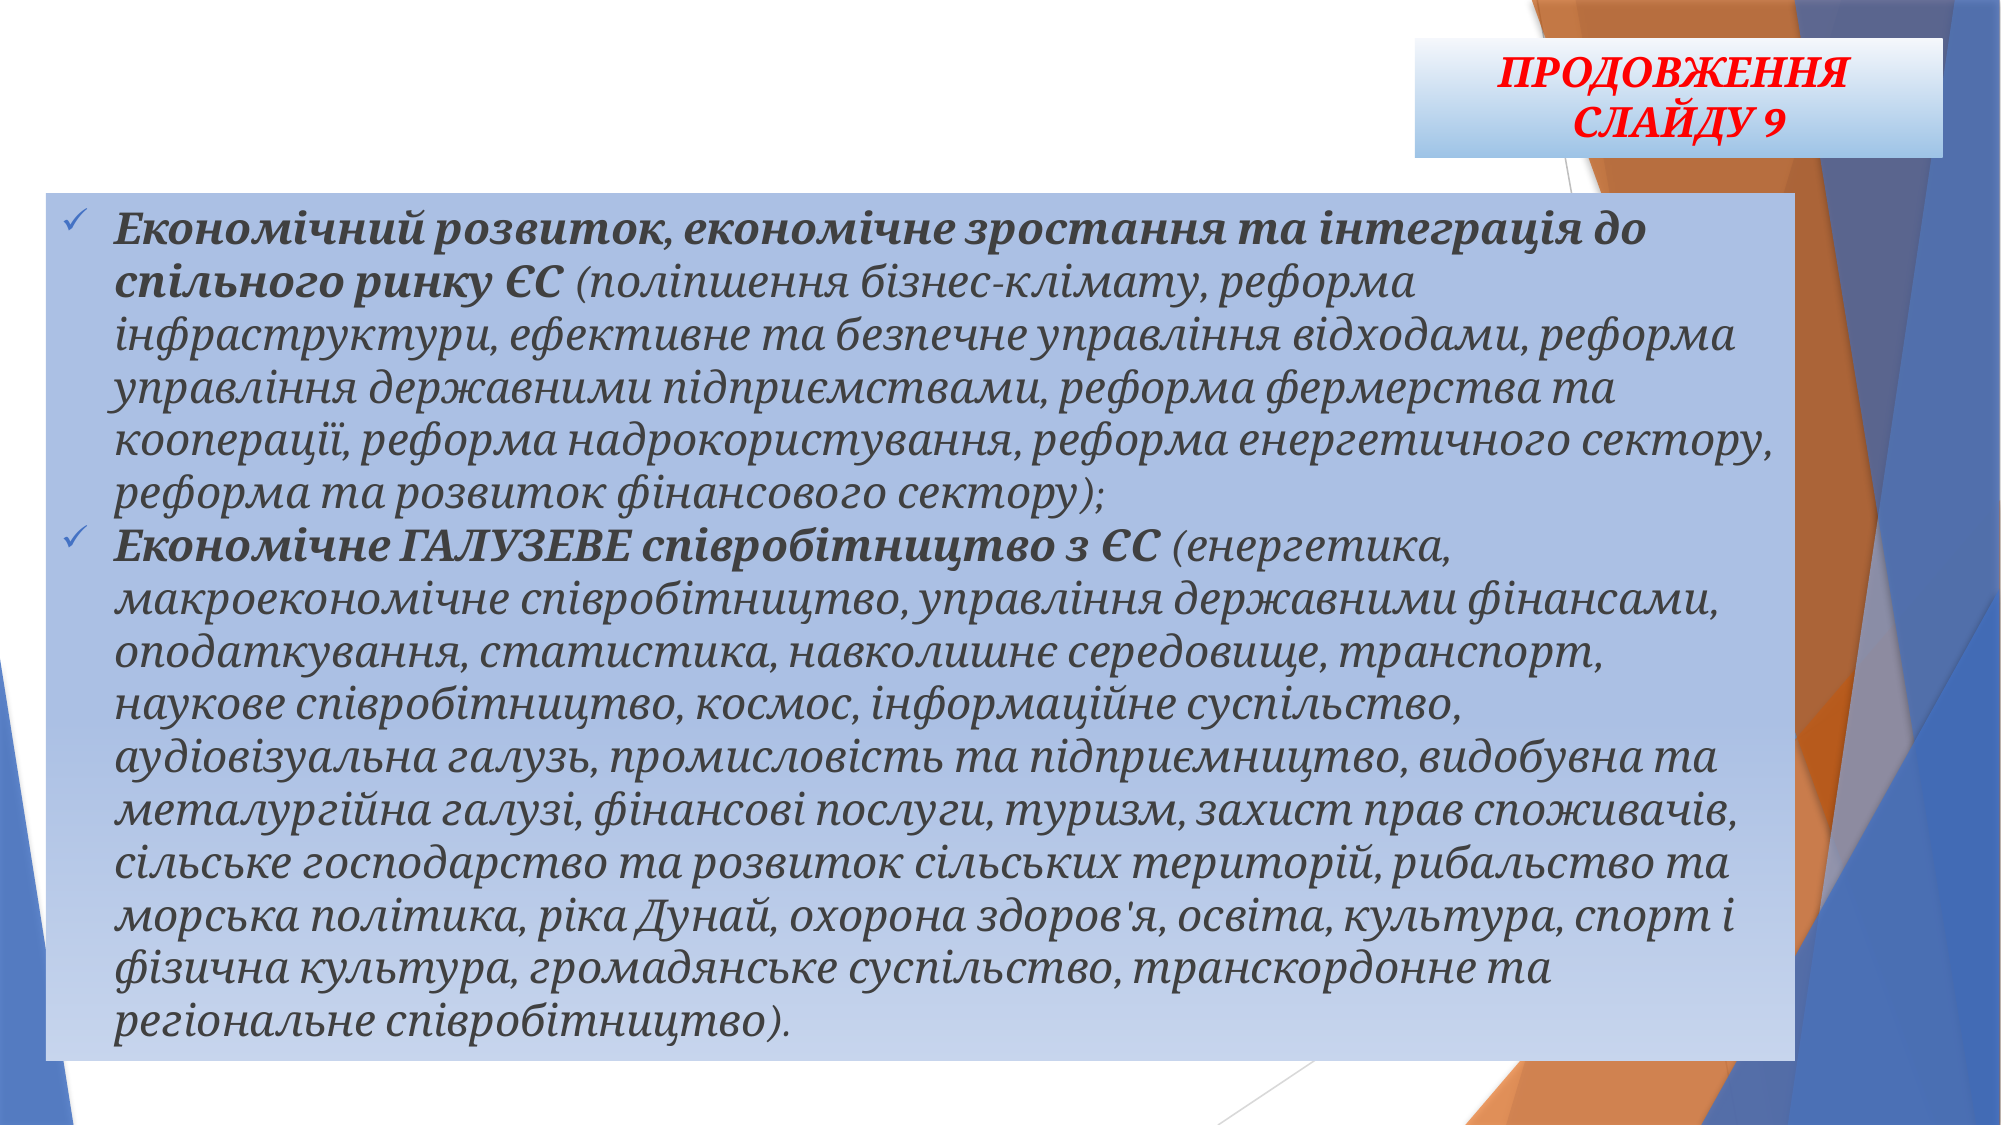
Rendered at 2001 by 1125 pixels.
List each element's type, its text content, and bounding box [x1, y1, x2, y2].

text_box ПРОДОВЖЕННЯ СЛАЙДУ 9 [1414, 38, 1943, 158]
list Економічний розвиток, економічне зростання та інтеграція до спільного ринку ЄС (поліпшення бізнес-клімату, реформа інфраструктури, ефективне та безпечне управління відходами, реформа управління державними підприємствами, реформа фермерства та кооперації, реформа надрокористування, реформа енергетичного сектору, реформа та розвиток фінансового сектору); Економічне ГАЛУЗЕВЕ співробітництво з ЄС (енергетика, макроекономічне співробітництво, управління державними фінансами, оподаткування, статистика, навколишнє середовище, транспорт, наукове співробітництво, космос, інформаційне суспільство, аудіовізуальна галузь, промисловість та підприємництво, видобувна та металургійна галузі, фінансові послуги, туризм, захист прав споживачів, сільське господарство та розвиток сільських територій, рибальство та морська політика, ріка Дунай, охорона здоров'я, освіта, культура, спорт і фізична культура, громадянське суспільство, транскордонне та регіональне співробітництво). [45, 193, 1795, 1061]
